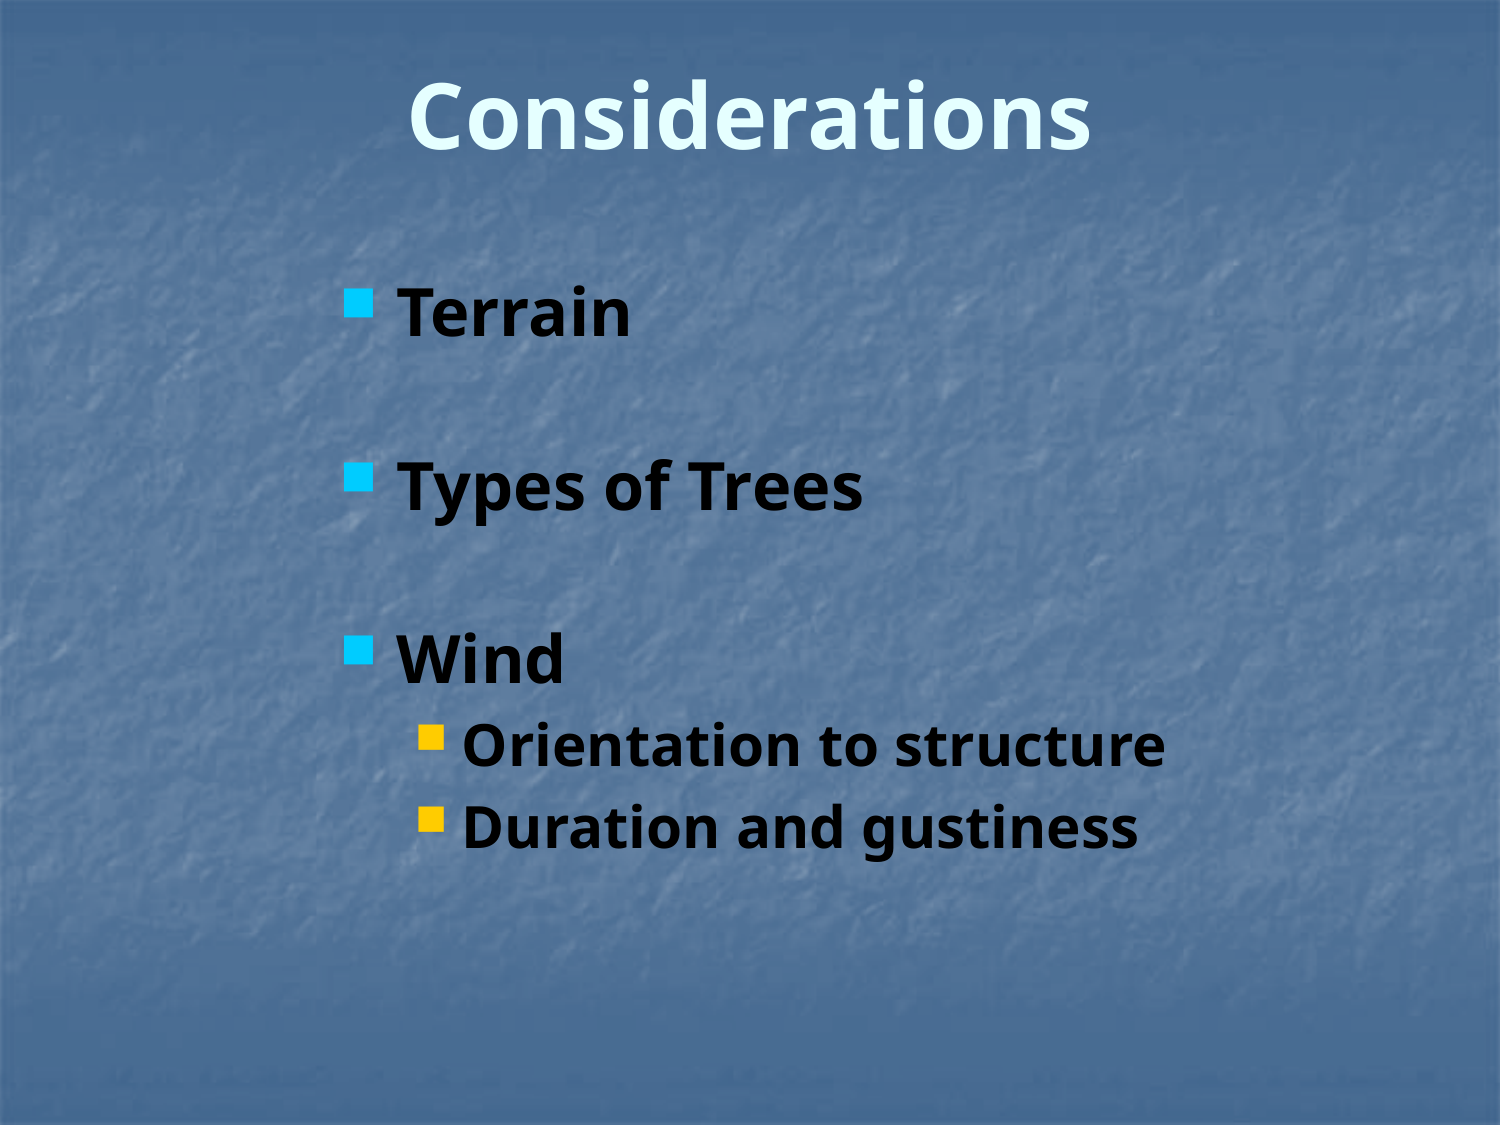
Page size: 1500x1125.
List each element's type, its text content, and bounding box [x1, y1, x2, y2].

list Terrain Types of Trees Wind Orientation to structure Duration and gustiness [324, 262, 1188, 1125]
title Considerations [74, 0, 1426, 226]
